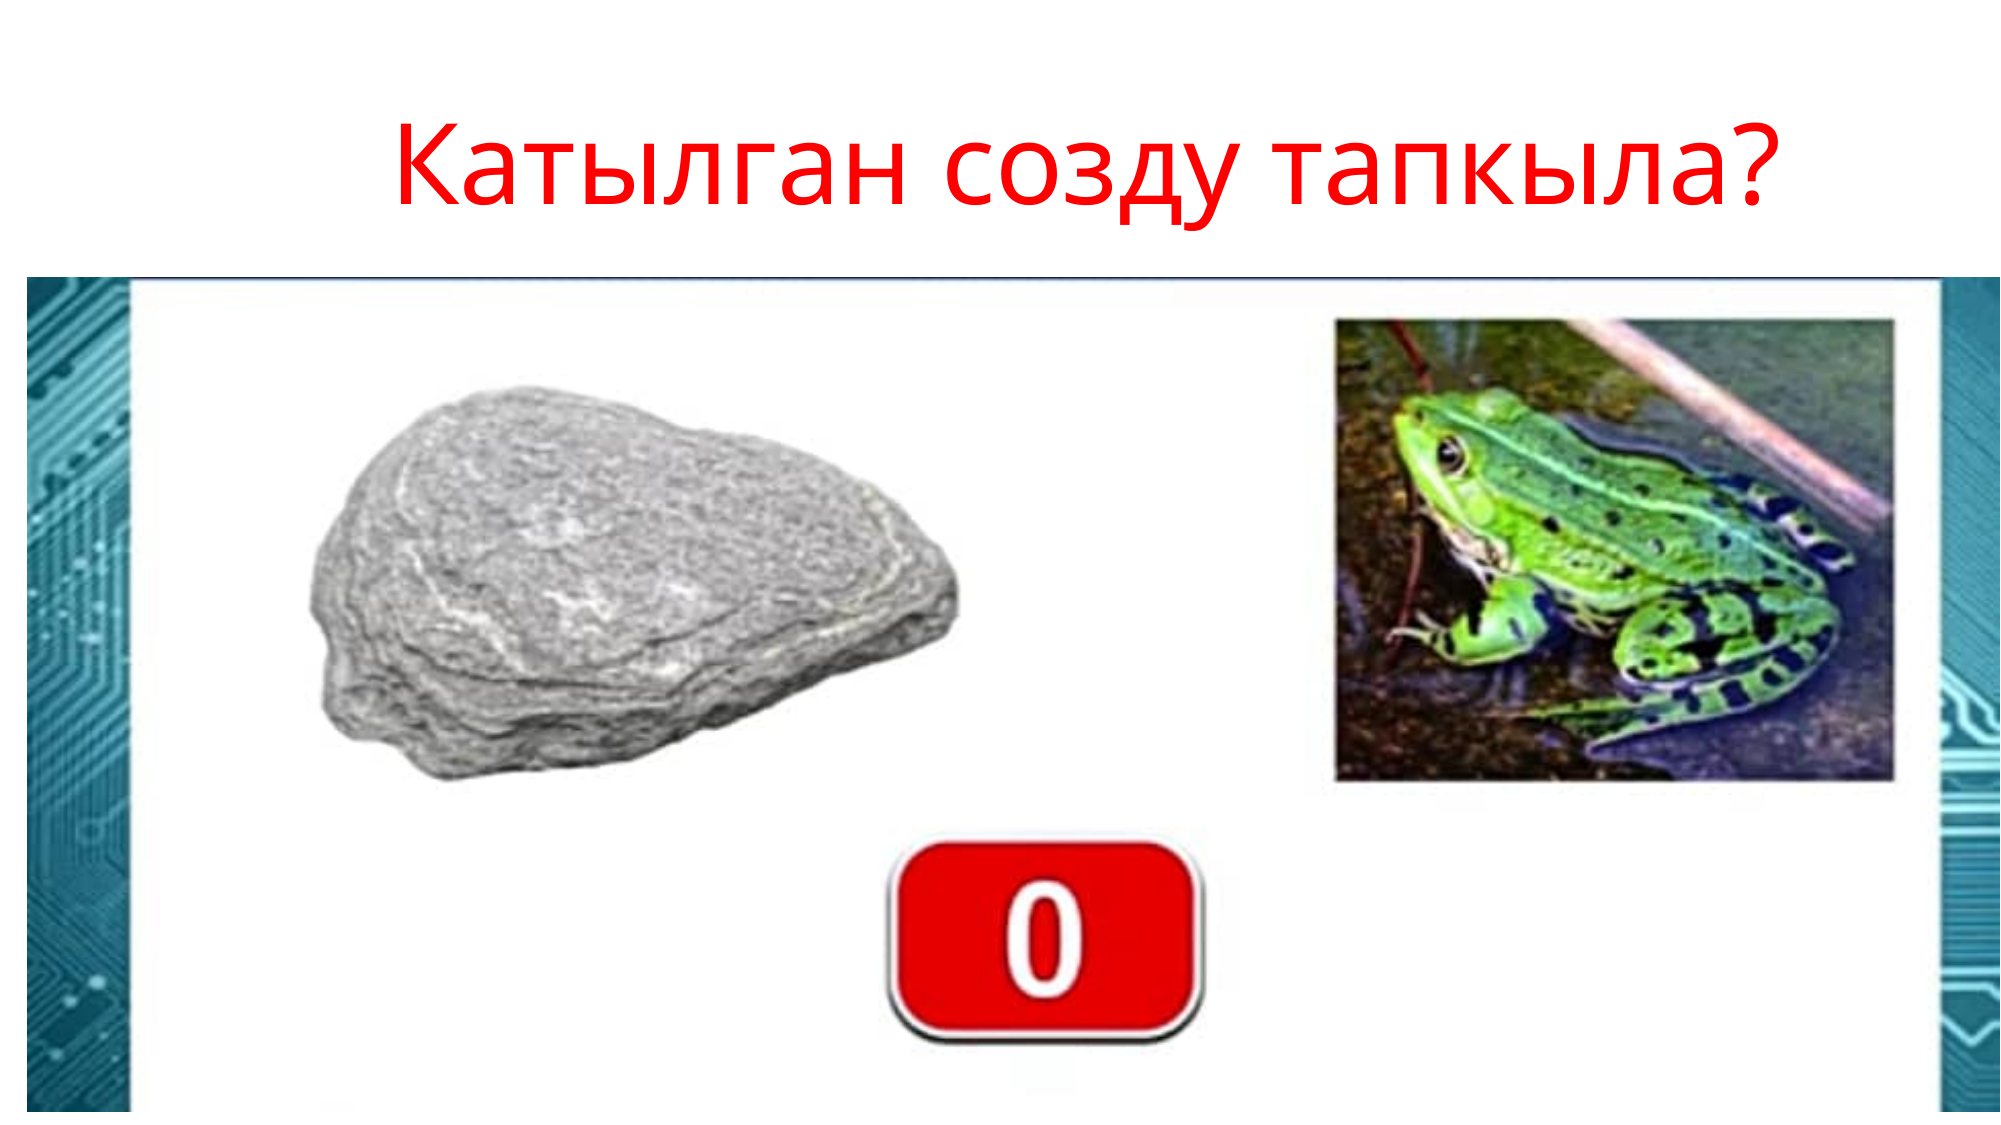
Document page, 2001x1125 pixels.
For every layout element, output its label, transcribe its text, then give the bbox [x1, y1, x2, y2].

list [27, 277, 2000, 1112]
title Катылган созду тапкыла? [137, 59, 1863, 277]
